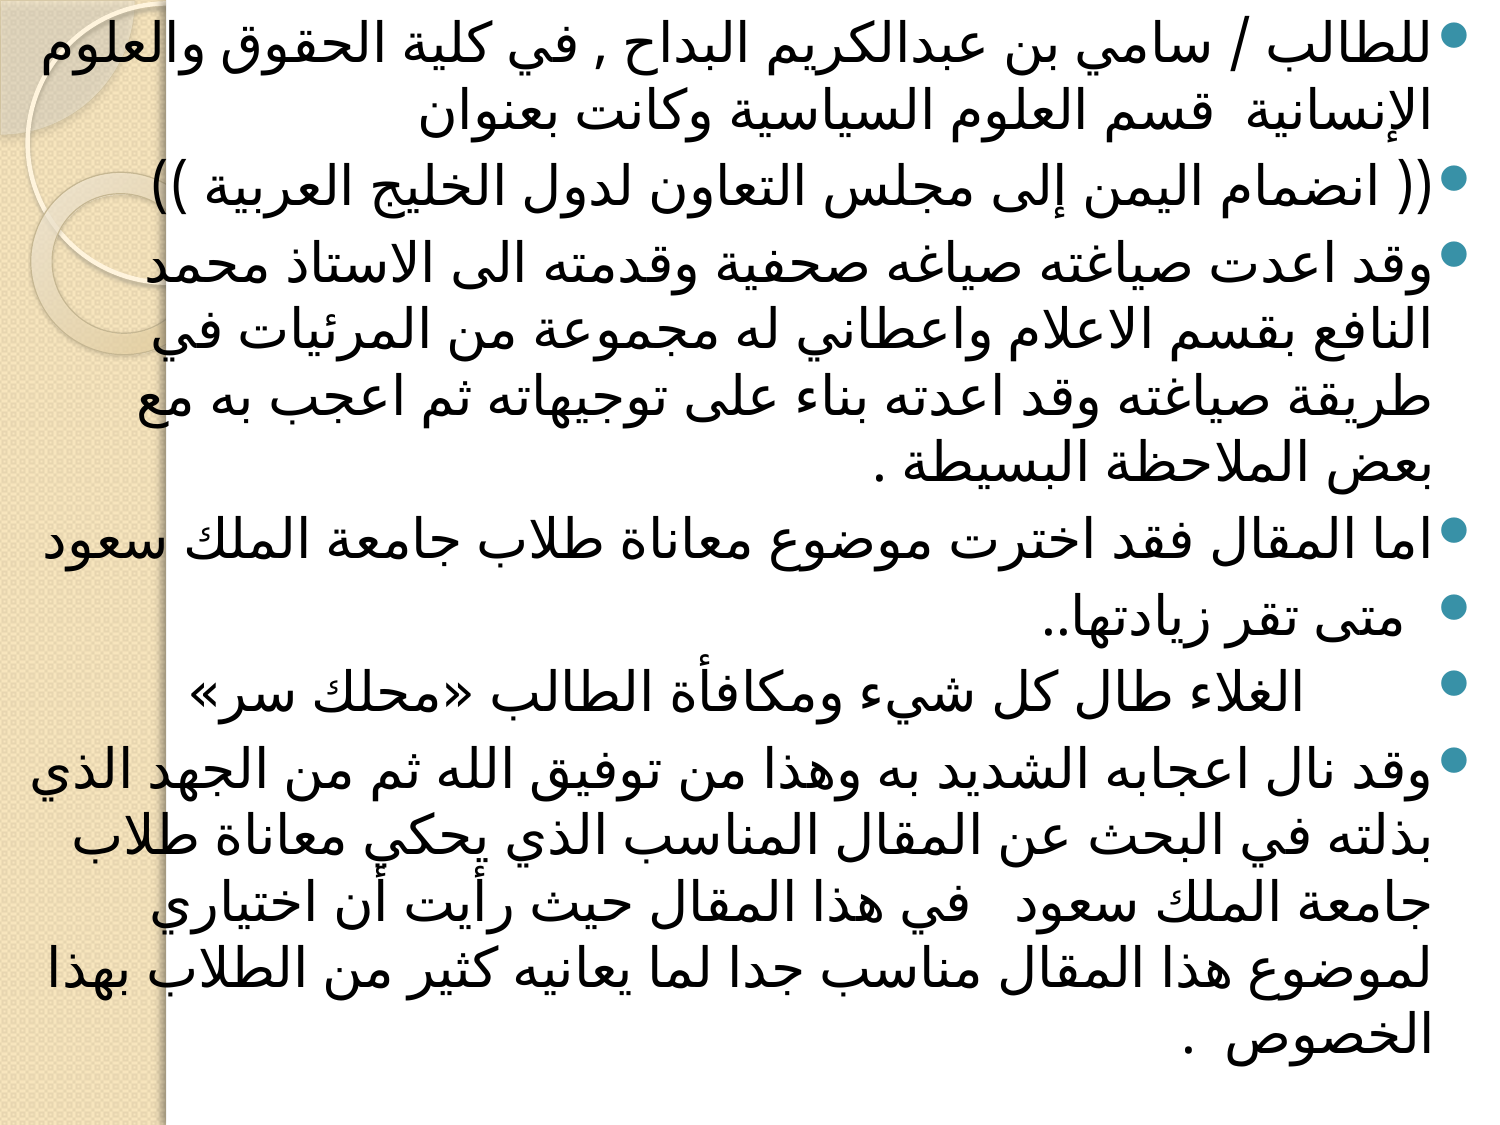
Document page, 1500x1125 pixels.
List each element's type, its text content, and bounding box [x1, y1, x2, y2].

list للطالب / سامي بن عبدالكريم البداح , في كلية الحقوق والعلوم الإنسانية قسم العلوم السياسية وكانت بعنوان (( انضمام اليمن إلى مجلس التعاون لدول الخليج العربية )) وقد اعدت صياغته صياغه صحفية وقدمته الى الاستاذ محمد النافع بقسم الاعلام واعطاني له مجموعة من المرئيات في طريقة صياغته وقد اعدته بناء على توجيهاته ثم اعجب به مع بعض الملاحظة البسيطة . اما المقال فقد اخترت موضوع معاناة طلاب جامعة الملك سعود متى تقر زيادتها.. الغلاء طال كل شيء ومكافأة الطالب «محلك سر» وقد نال اعجابه الشديد به وهذا من توفيق الله ثم من الجهد الذي بذلته في البحث عن المقال المناسب الذي يحكي معاناة طلاب جامعة الملك سعود في هذا المقال حيث رأيت أن اختياري لموضوع هذا المقال مناسب جدا لما يعانيه كثير من الطلاب بهذا الخصوص . [0, 0, 1500, 1125]
